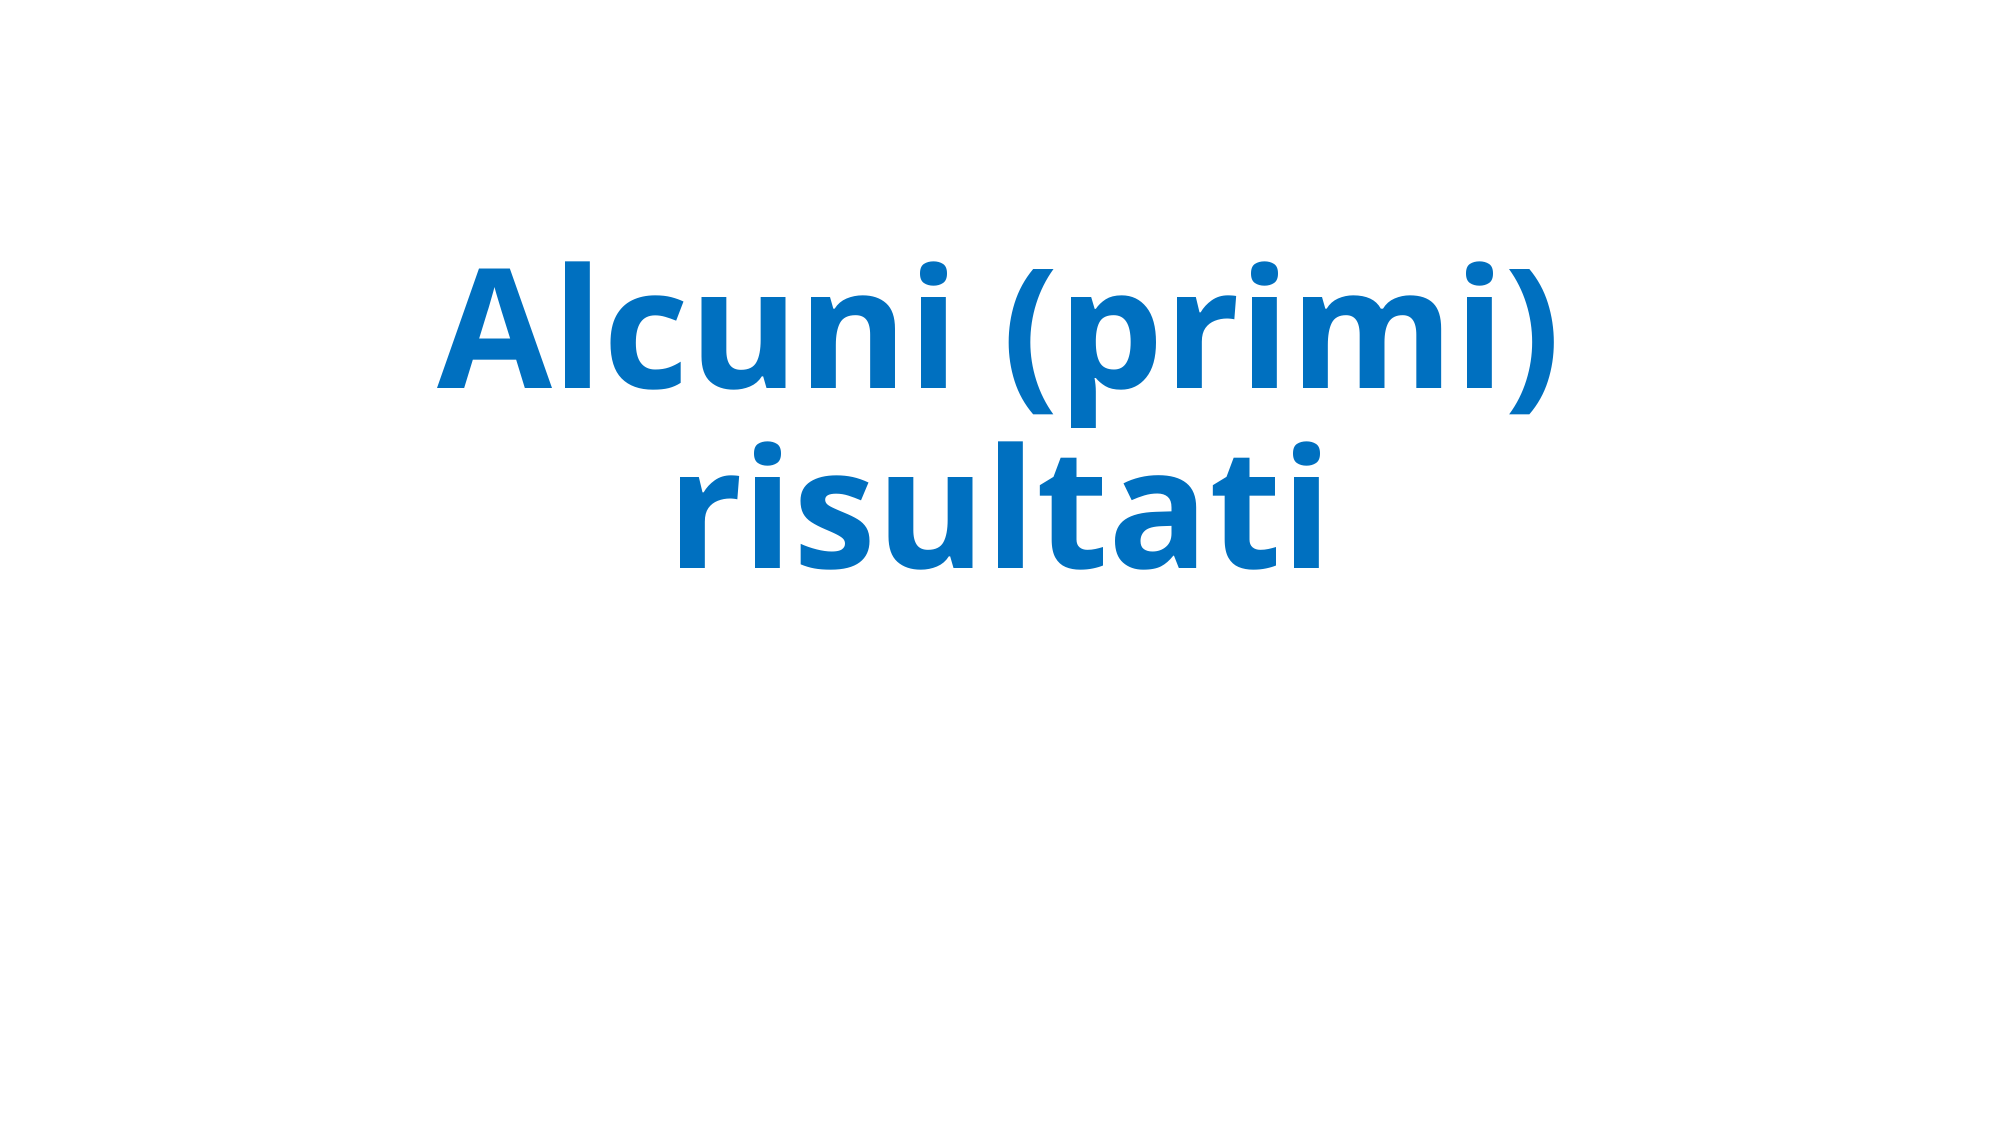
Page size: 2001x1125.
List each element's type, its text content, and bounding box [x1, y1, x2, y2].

title Alcuni (primi) risultati [137, 315, 1863, 533]
